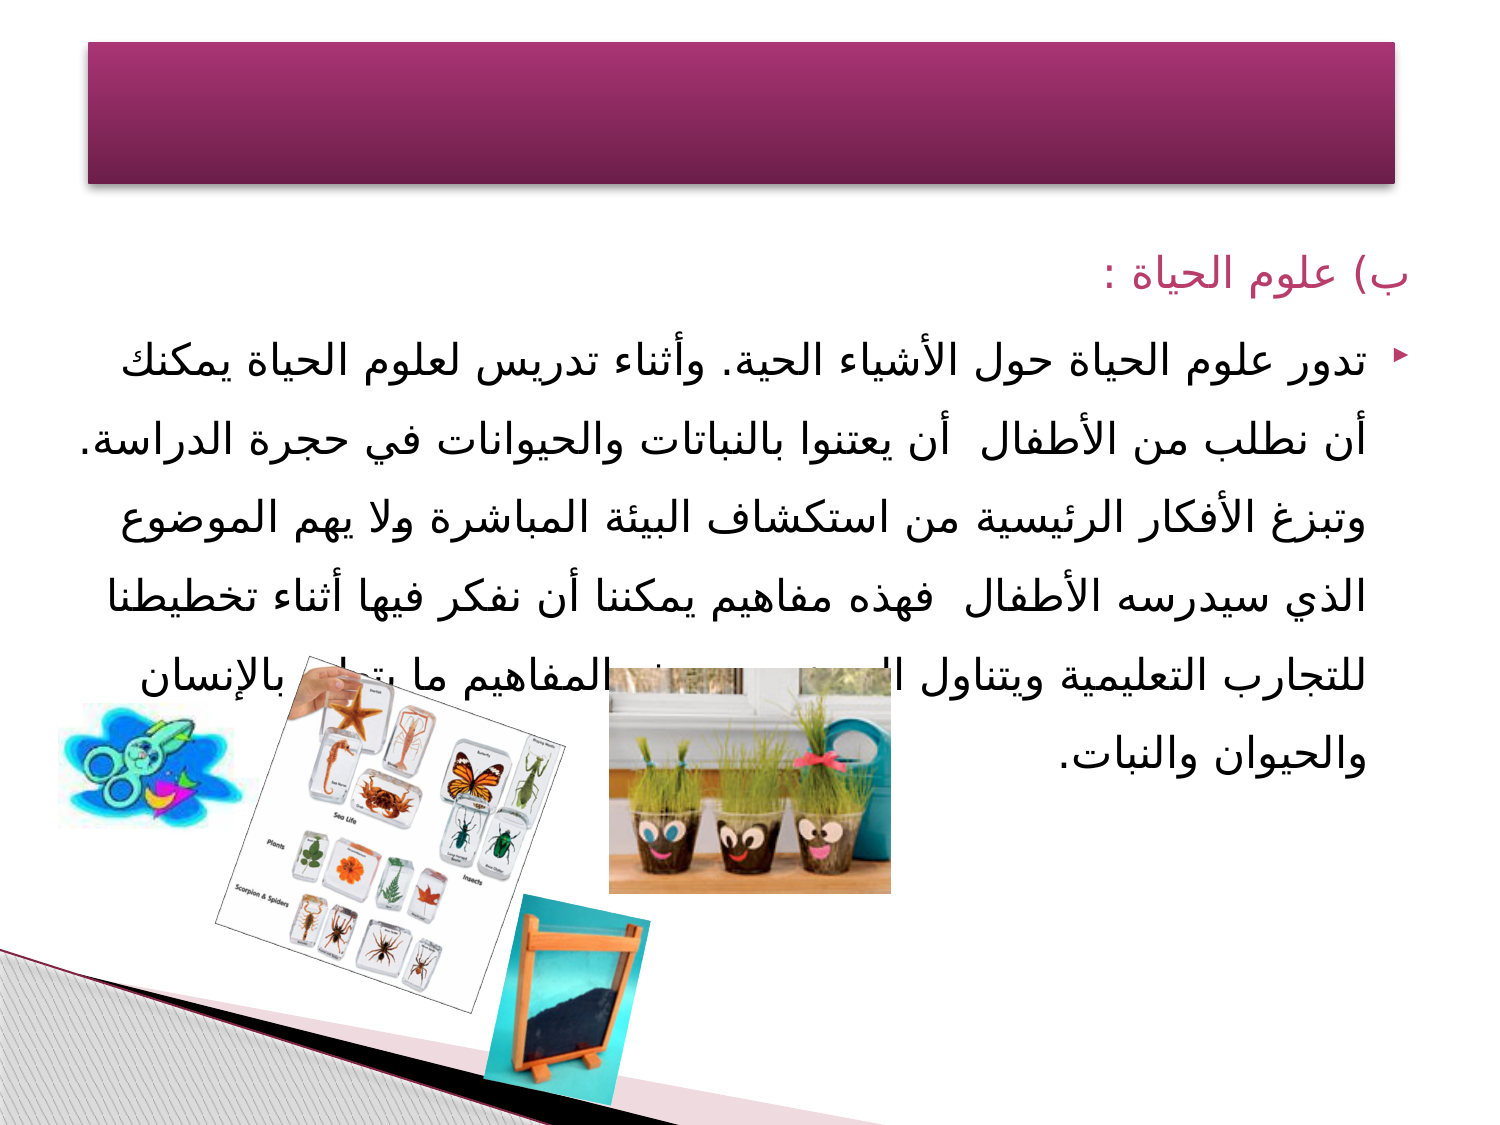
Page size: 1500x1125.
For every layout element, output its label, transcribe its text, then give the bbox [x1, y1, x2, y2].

list ب) علوم الحياة : تدور علوم الحياة حول الأشياء الحية. وأثناء تدريس لعلوم الحياة يمكنك أن نطلب من الأطفال أن يعتنوا بالنباتات والحيوانات في حجرة الدراسة. وتبزغ الأفكار الرئيسية من استكشاف البيئة المباشرة ولا يهم الموضوع الذي سيدرسه الأطفال فهذه مفاهيم يمكننا أن نفكر فيها أثناء تخطيطنا للتجارب التعليمية ويتناول البحث من هذه المفاهيم ما يتعلق بالإنسان والحيوان والنبات. [58, 210, 1444, 1079]
picture [58, 656, 650, 1105]
picture [609, 668, 891, 894]
text_box [88, 42, 1395, 184]
